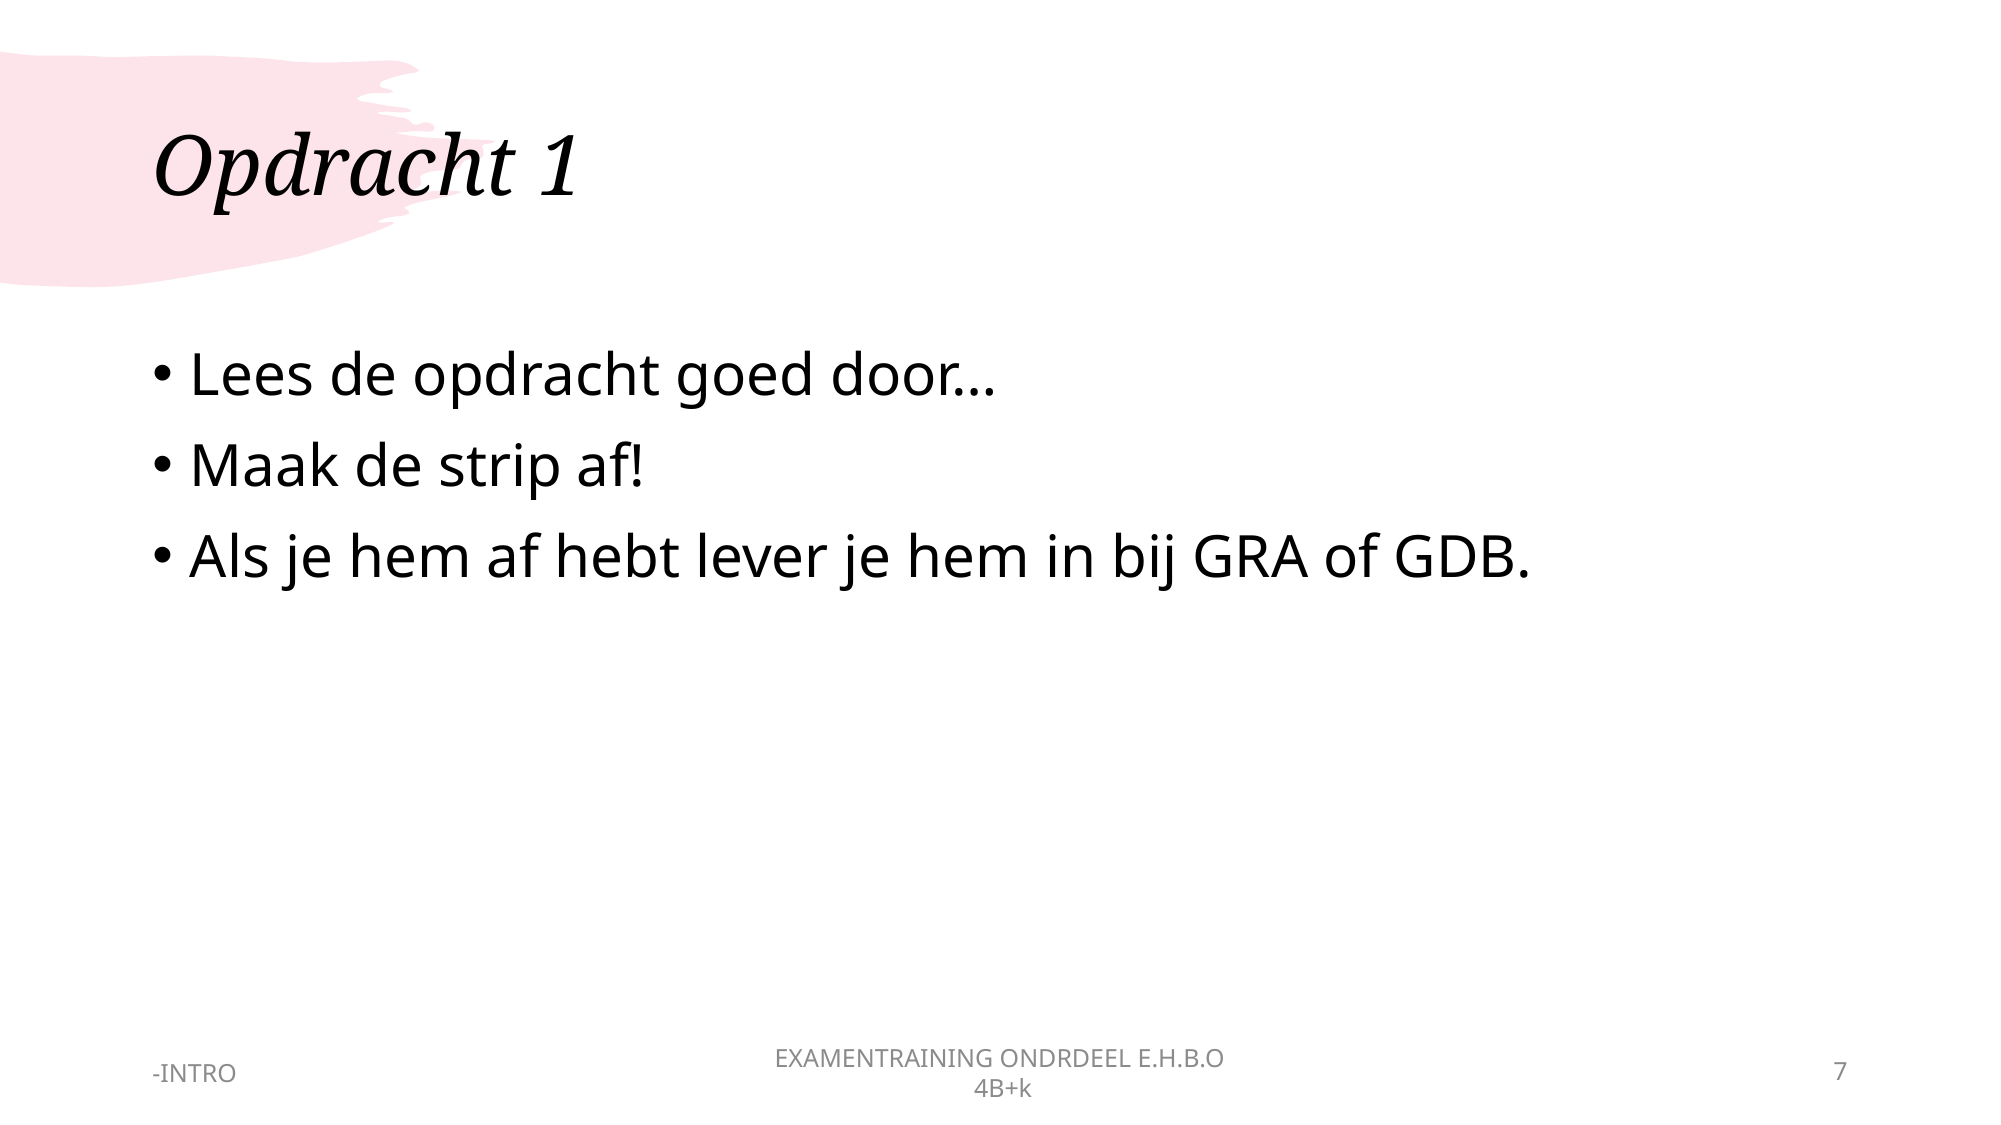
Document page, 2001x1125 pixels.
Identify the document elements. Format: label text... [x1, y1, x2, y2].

slide_number 7 [1412, 1042, 1863, 1103]
footer EXAMENTRAINING ONDRDEEL E.H.B.O 4B+k [662, 1042, 1338, 1103]
slide_number -INTRO [137, 1042, 588, 1103]
list Lees de opdracht goed door… Maak de strip af! Als je hem af hebt lever je hem in bij GRA of GDB. [137, 329, 1863, 1013]
title Opdracht 1 [137, 59, 1863, 278]
